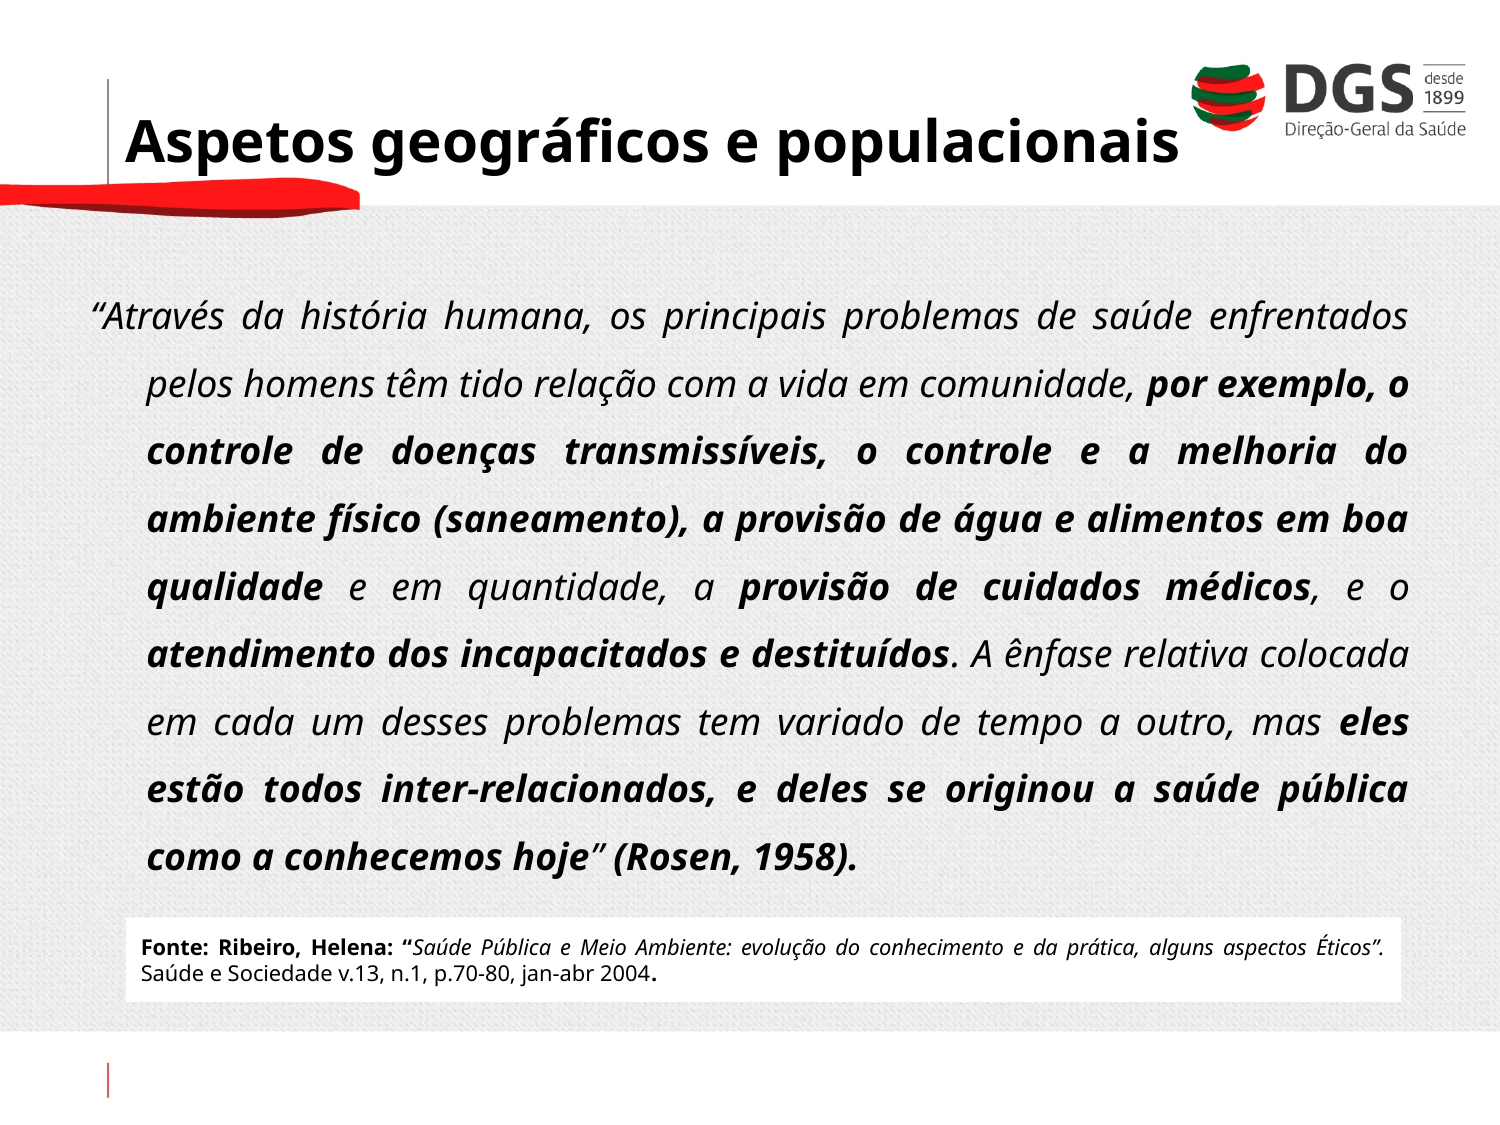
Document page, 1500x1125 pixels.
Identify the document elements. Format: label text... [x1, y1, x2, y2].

list “Através da história humana, os principais problemas de saúde enfrentados pelos homens têm tido relação com a vida em comunidade, por exemplo, o controle de doenças transmissíveis, o controle e a melhoria do ambiente físico (saneamento), a provisão de água e alimentos em boa qualidade e em quantidade, a provisão de cuidados médicos, e o atendimento dos incapacitados e destituídos. A ênfase relativa colocada em cada um desses problemas tem variado de tempo a outro, mas eles estão todos inter-relacionados, e deles se originou a saúde pública como a conhecemos hoje” (Rosen, 1958). [74, 262, 1426, 1006]
title Aspetos geográficos e populacionais [109, 44, 1426, 233]
text_box Fonte: Ribeiro, Helena: “Saúde Pública e Meio Ambiente: evolução do conhecimento e da prática, alguns aspectos Éticos”. Saúde e Sociedade v.13, n.1, p.70-80, jan-abr 2004. [124, 915, 1403, 1004]
picture [0, 0, 1500, 1125]
